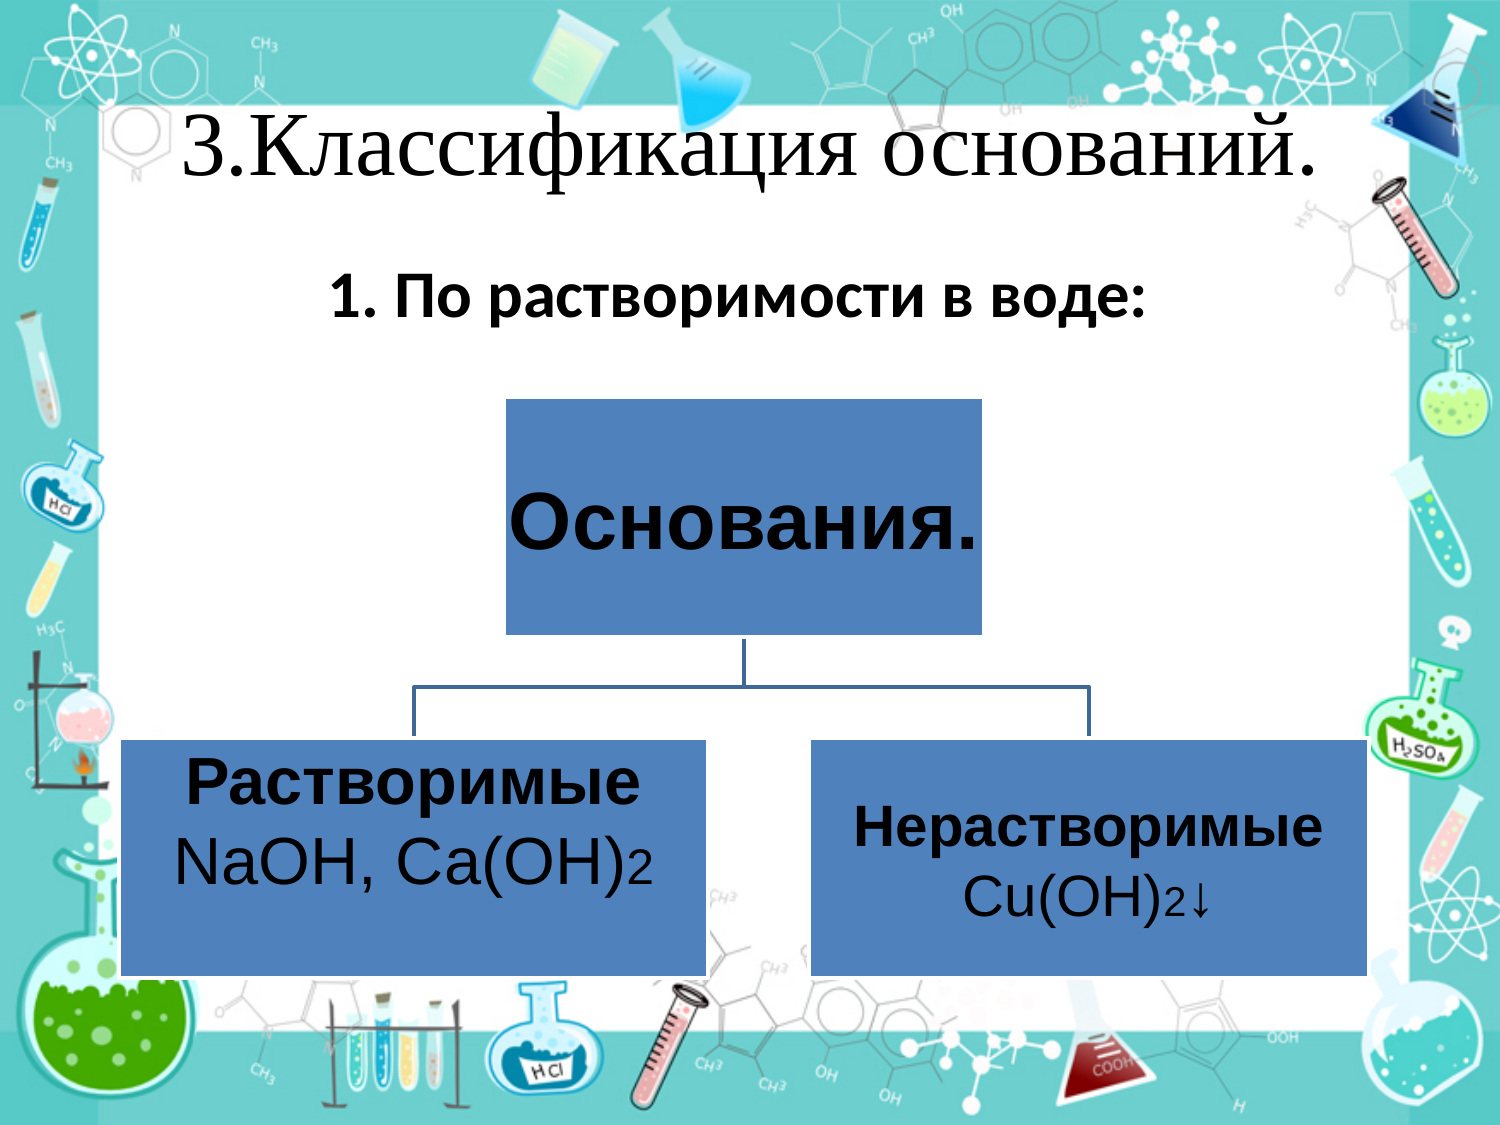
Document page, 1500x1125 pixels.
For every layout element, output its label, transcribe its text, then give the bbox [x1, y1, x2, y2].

title 3.Классификация оснований. [75, 45, 1425, 233]
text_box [94, 396, 1395, 979]
picture [0, 0, 1500, 1125]
list 1. По растворимости в воде: [88, 243, 1389, 988]
